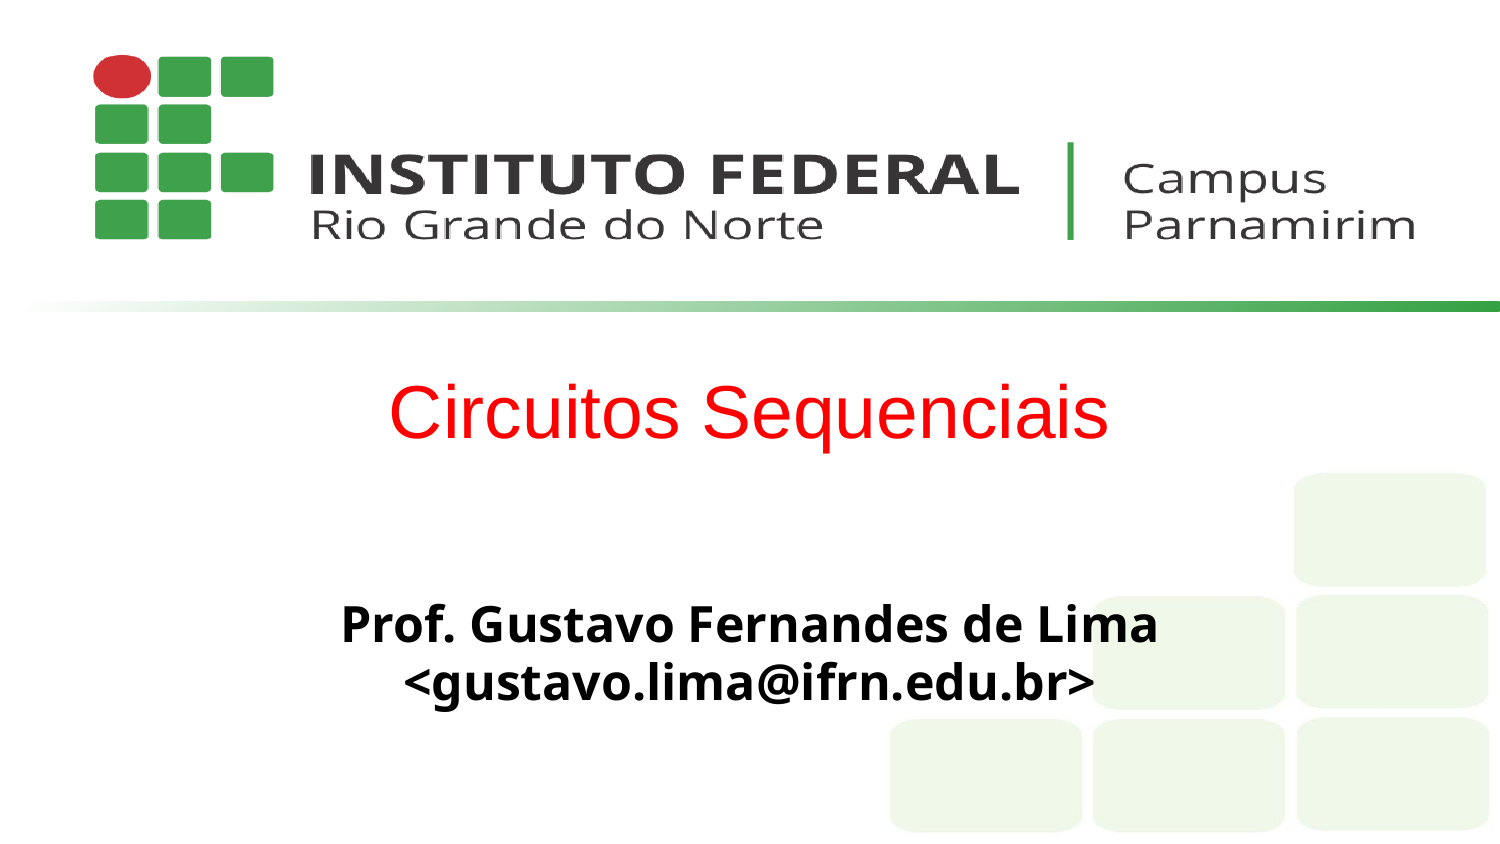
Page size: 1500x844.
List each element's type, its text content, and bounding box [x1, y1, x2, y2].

picture [803, 505, 1495, 835]
picture [5, 21, 1500, 267]
text_box Prof. Gustavo Fernandes de Lima <gustavo.lima@ifrn.edu.br> [246, 587, 1254, 740]
text_box Circuitos Sequenciais [0, 312, 1500, 505]
